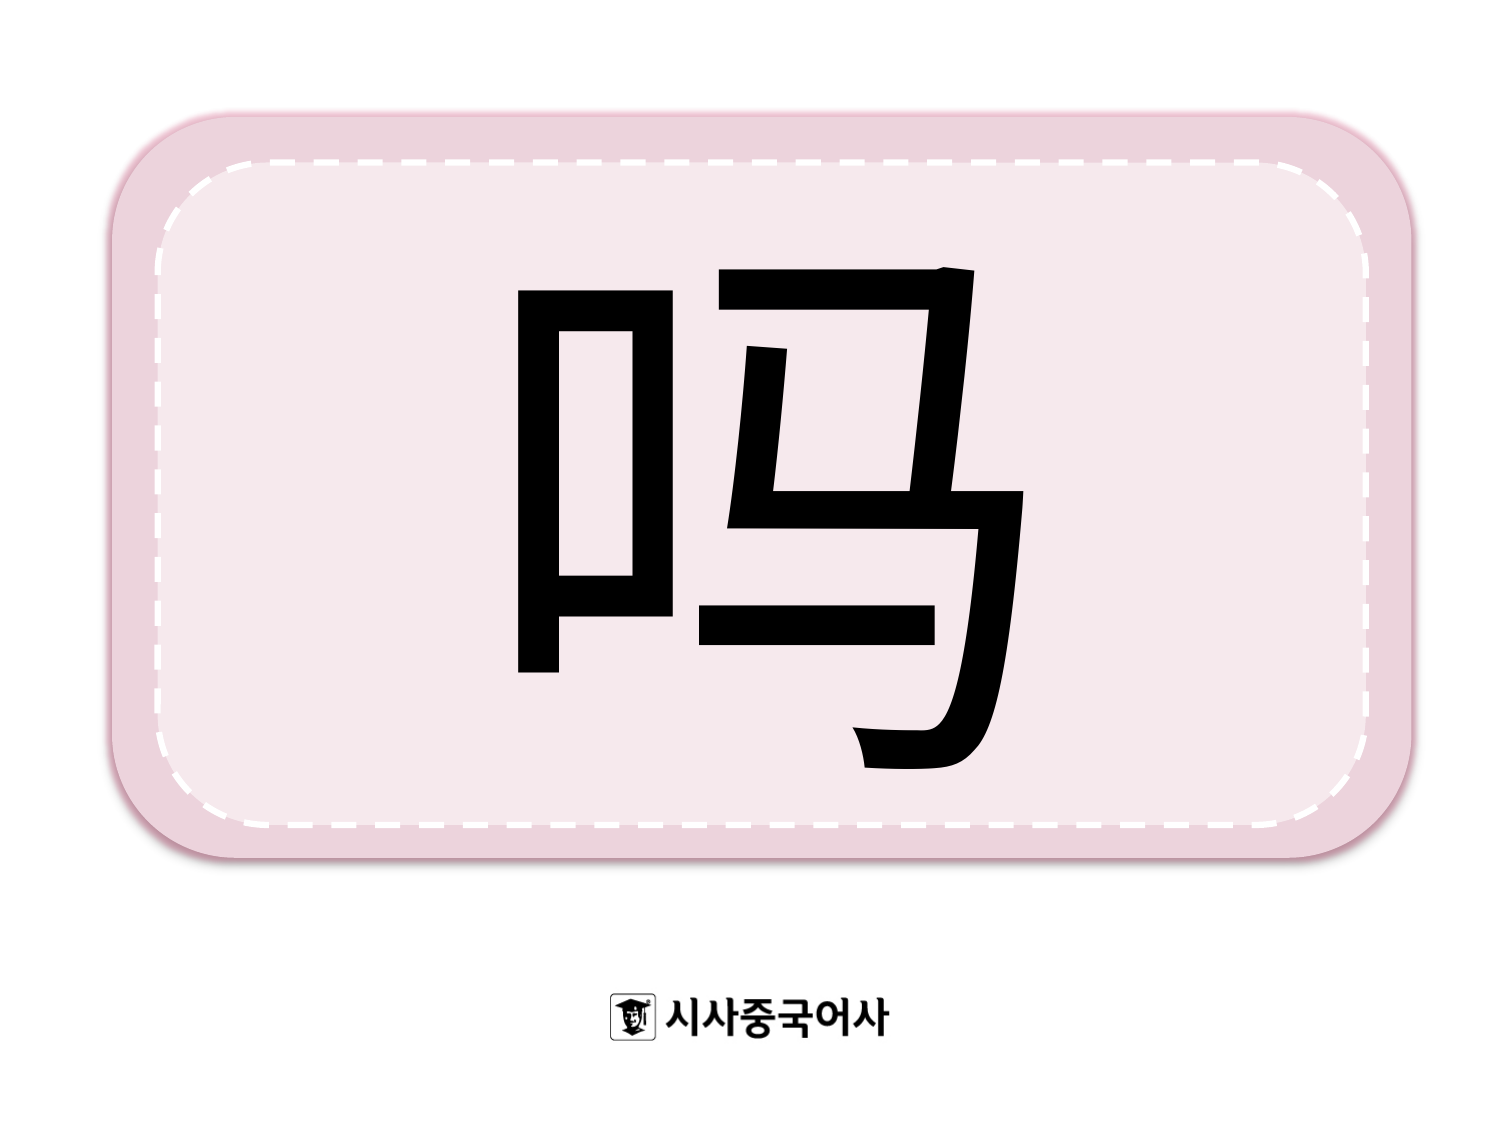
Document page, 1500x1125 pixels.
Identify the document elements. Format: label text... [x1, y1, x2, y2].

text_box 吗 [162, 160, 1371, 824]
picture [602, 987, 898, 1047]
